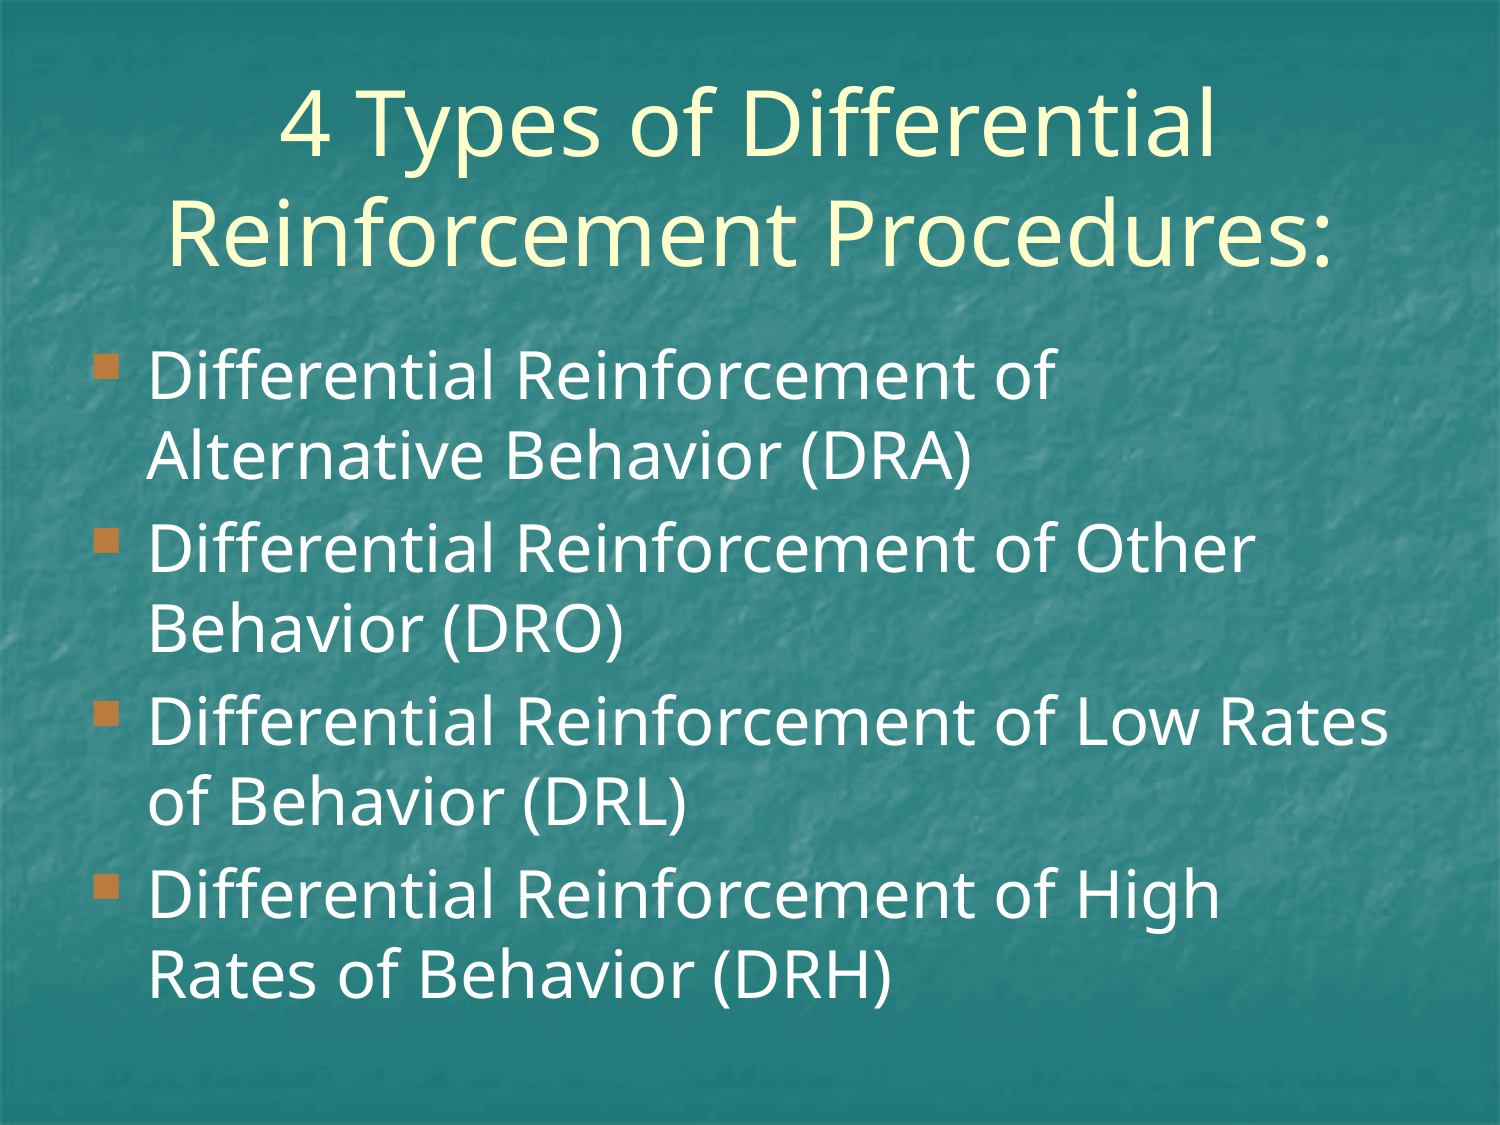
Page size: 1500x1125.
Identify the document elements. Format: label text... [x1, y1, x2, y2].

title 4 Types of Differential Reinforcement Procedures: [74, 62, 1426, 288]
list Differential Reinforcement of Alternative Behavior (DRA) Differential Reinforcement of Other Behavior (DRO) Differential Reinforcement of Low Rates of Behavior (DRL) Differential Reinforcement of High Rates of Behavior (DRH) [74, 324, 1426, 1001]
